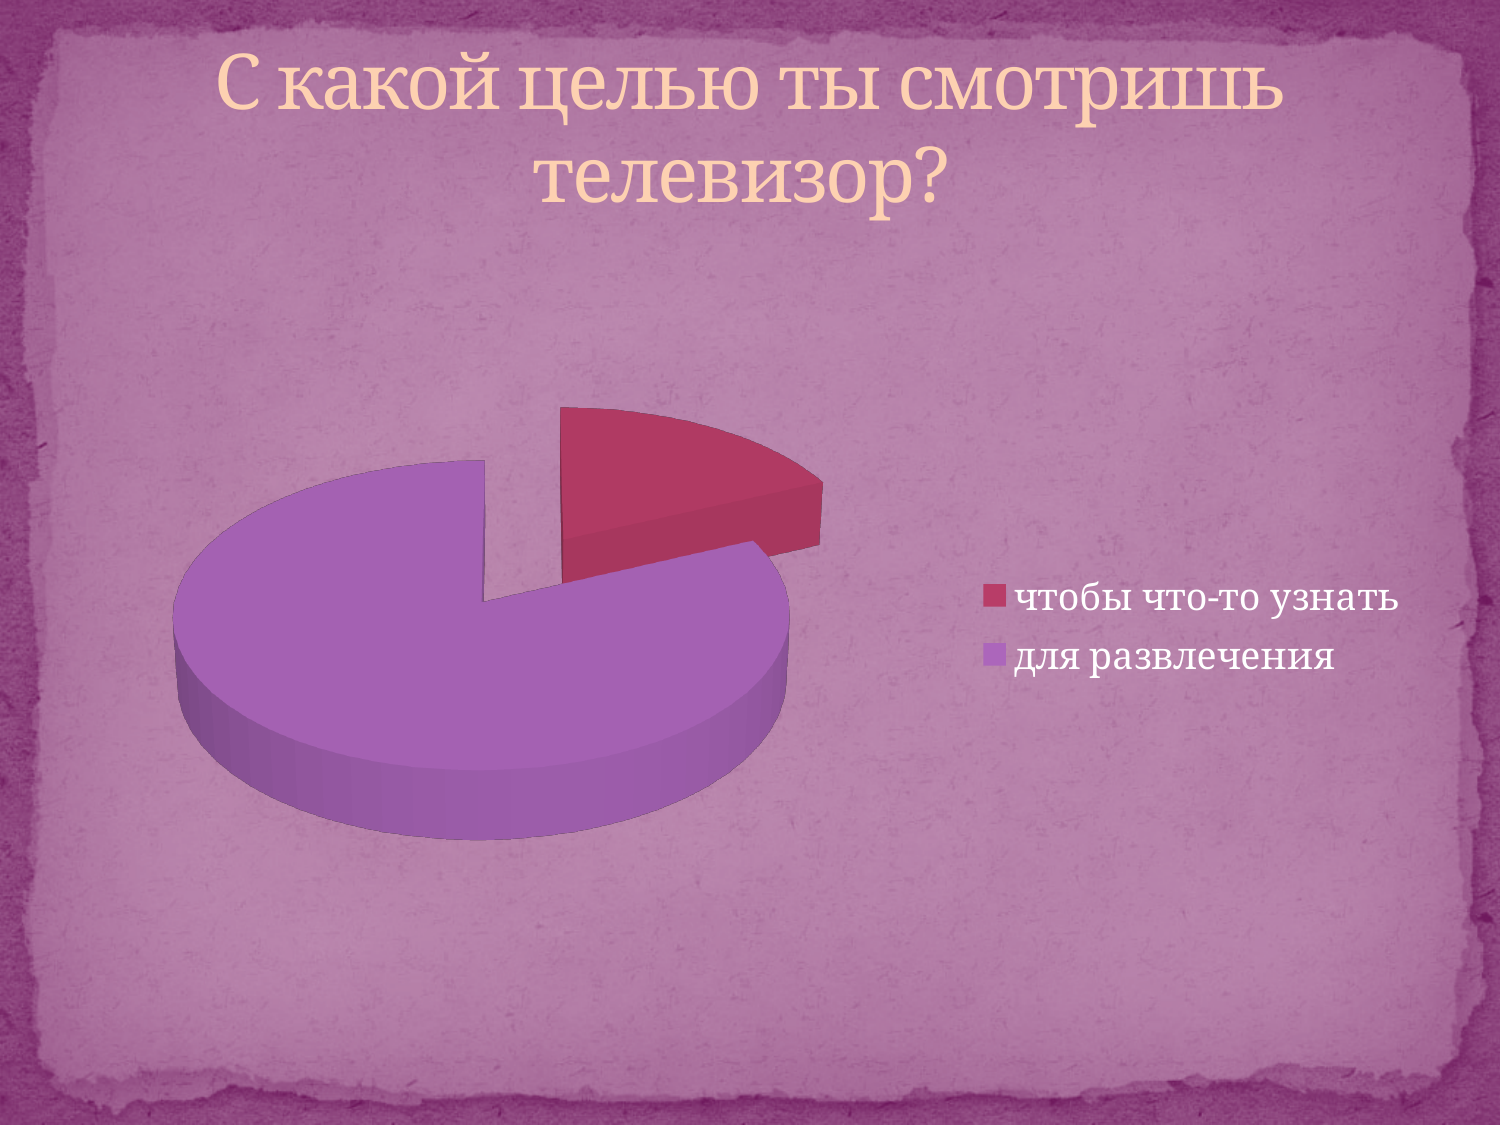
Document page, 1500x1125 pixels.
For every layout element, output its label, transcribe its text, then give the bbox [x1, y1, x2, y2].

title С какой целью ты смотришь телевизор? [74, 24, 1425, 225]
chart [76, 251, 1425, 999]
